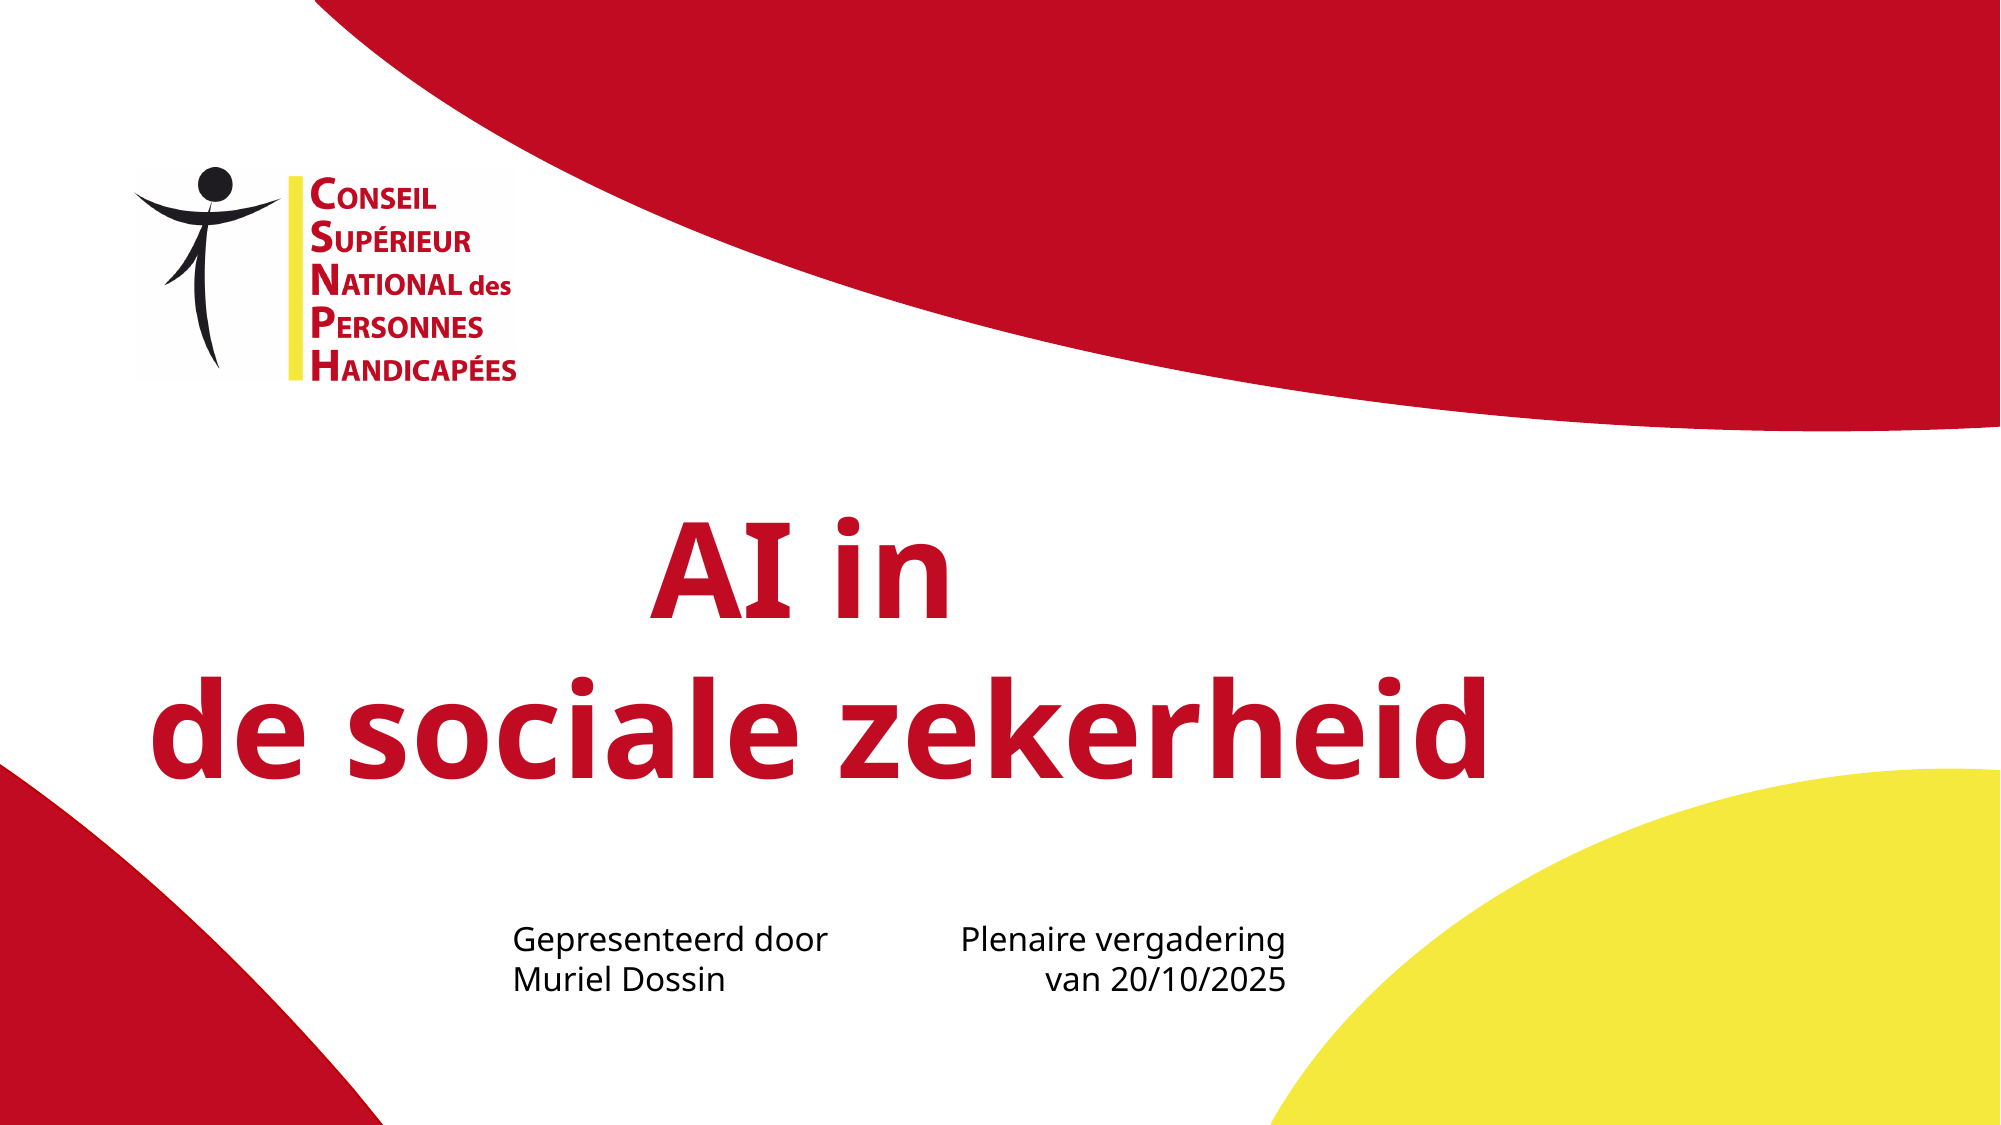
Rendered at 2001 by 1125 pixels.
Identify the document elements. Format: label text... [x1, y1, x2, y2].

text_box Gepresenteerd door Muriel Dossin [497, 910, 915, 1006]
text_box [0, 764, 384, 1125]
text_box AI in de sociale zekerheid [124, 477, 1518, 813]
text_box [1274, 772, 2000, 1125]
text_box [318, 0, 2000, 428]
picture [134, 167, 516, 381]
text_box Plenaire vergadering van 20/10/2025 [915, 910, 1302, 1006]
